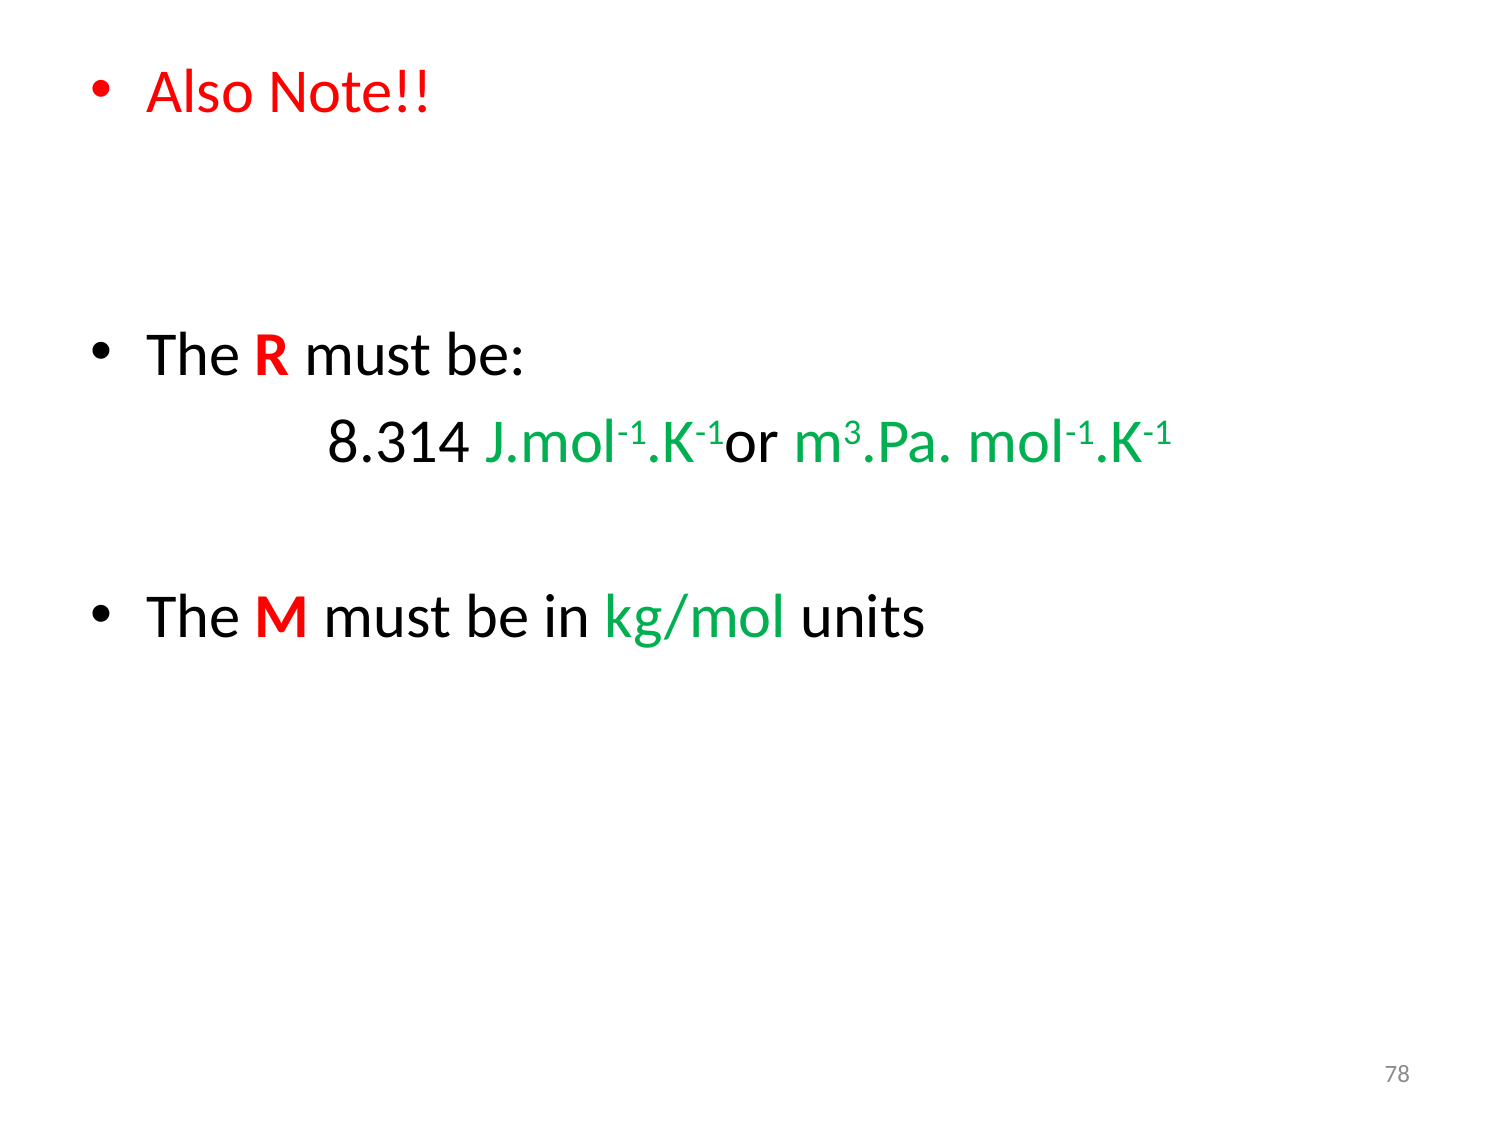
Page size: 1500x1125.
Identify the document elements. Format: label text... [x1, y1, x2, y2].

slide_number 78 [1074, 1042, 1425, 1103]
